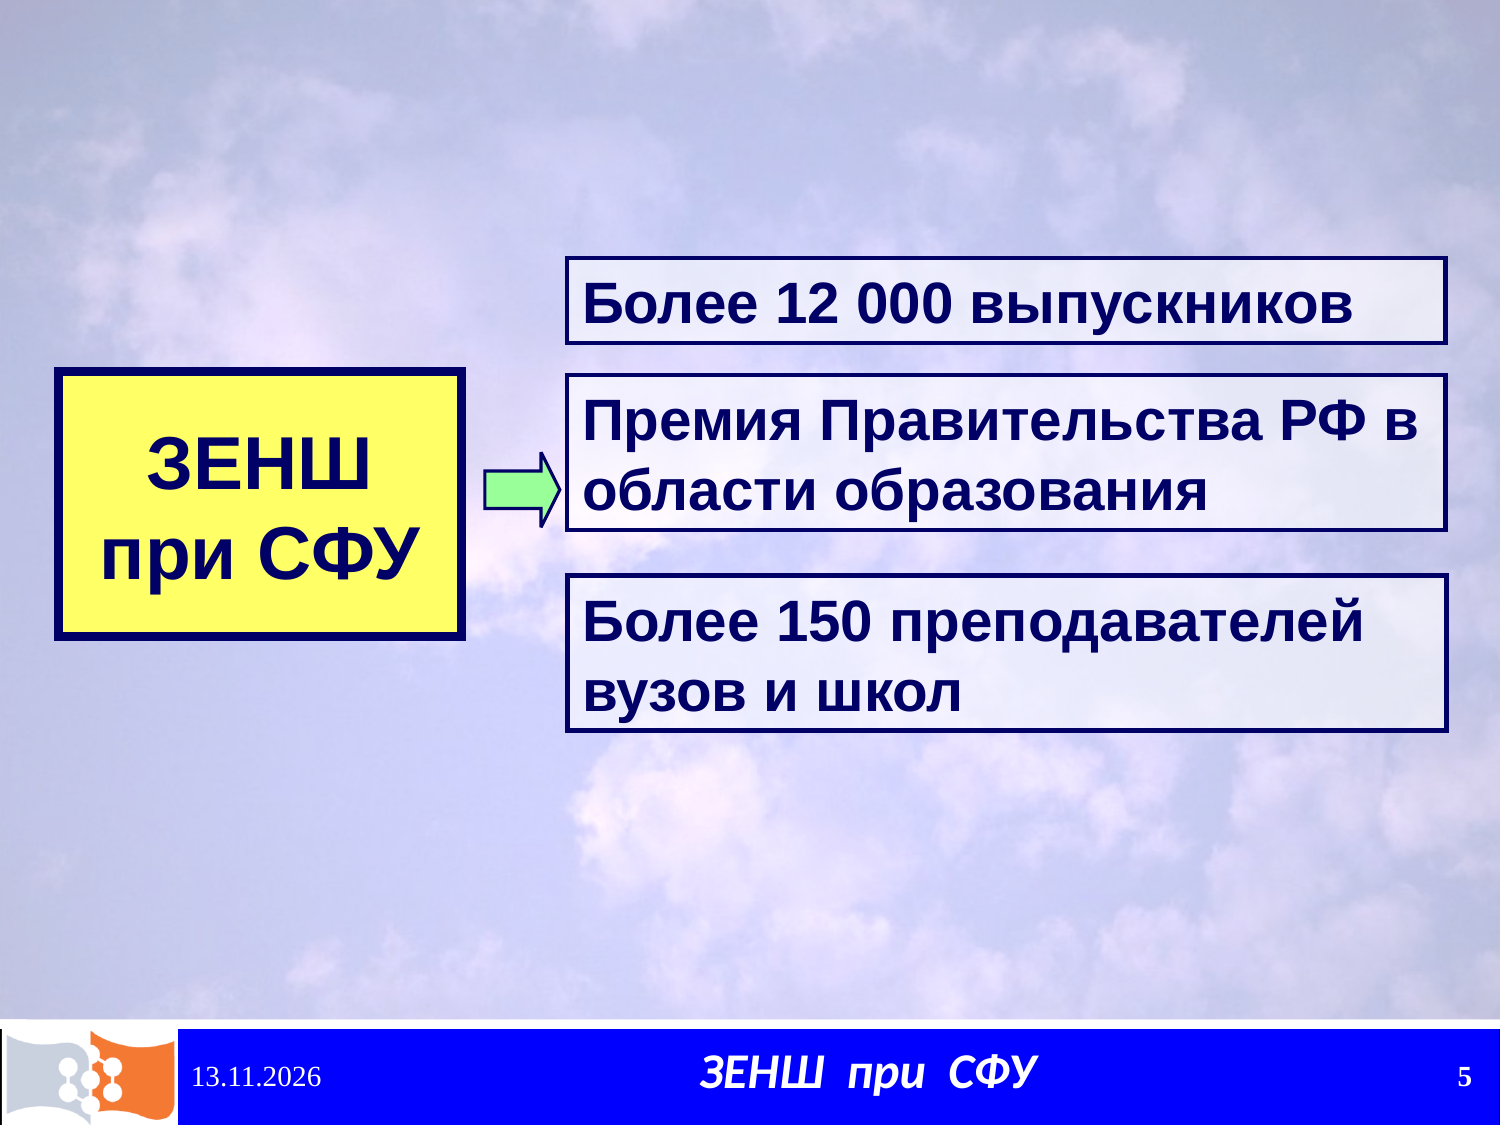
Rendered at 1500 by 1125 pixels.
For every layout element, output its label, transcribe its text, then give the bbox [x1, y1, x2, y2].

text_box ЗЕНШ при СФУ [58, 371, 462, 637]
picture [2, 1029, 178, 1125]
text_box Более 12 000 выпускников [566, 257, 1446, 343]
text_box Премия Правительства РФ в области образования [566, 374, 1446, 530]
slide_number 5 [1174, 1049, 1488, 1125]
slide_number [175, 1049, 489, 1125]
text_box [484, 452, 560, 528]
text_box Более 150 преподавателей вузов и школ [567, 575, 1447, 731]
